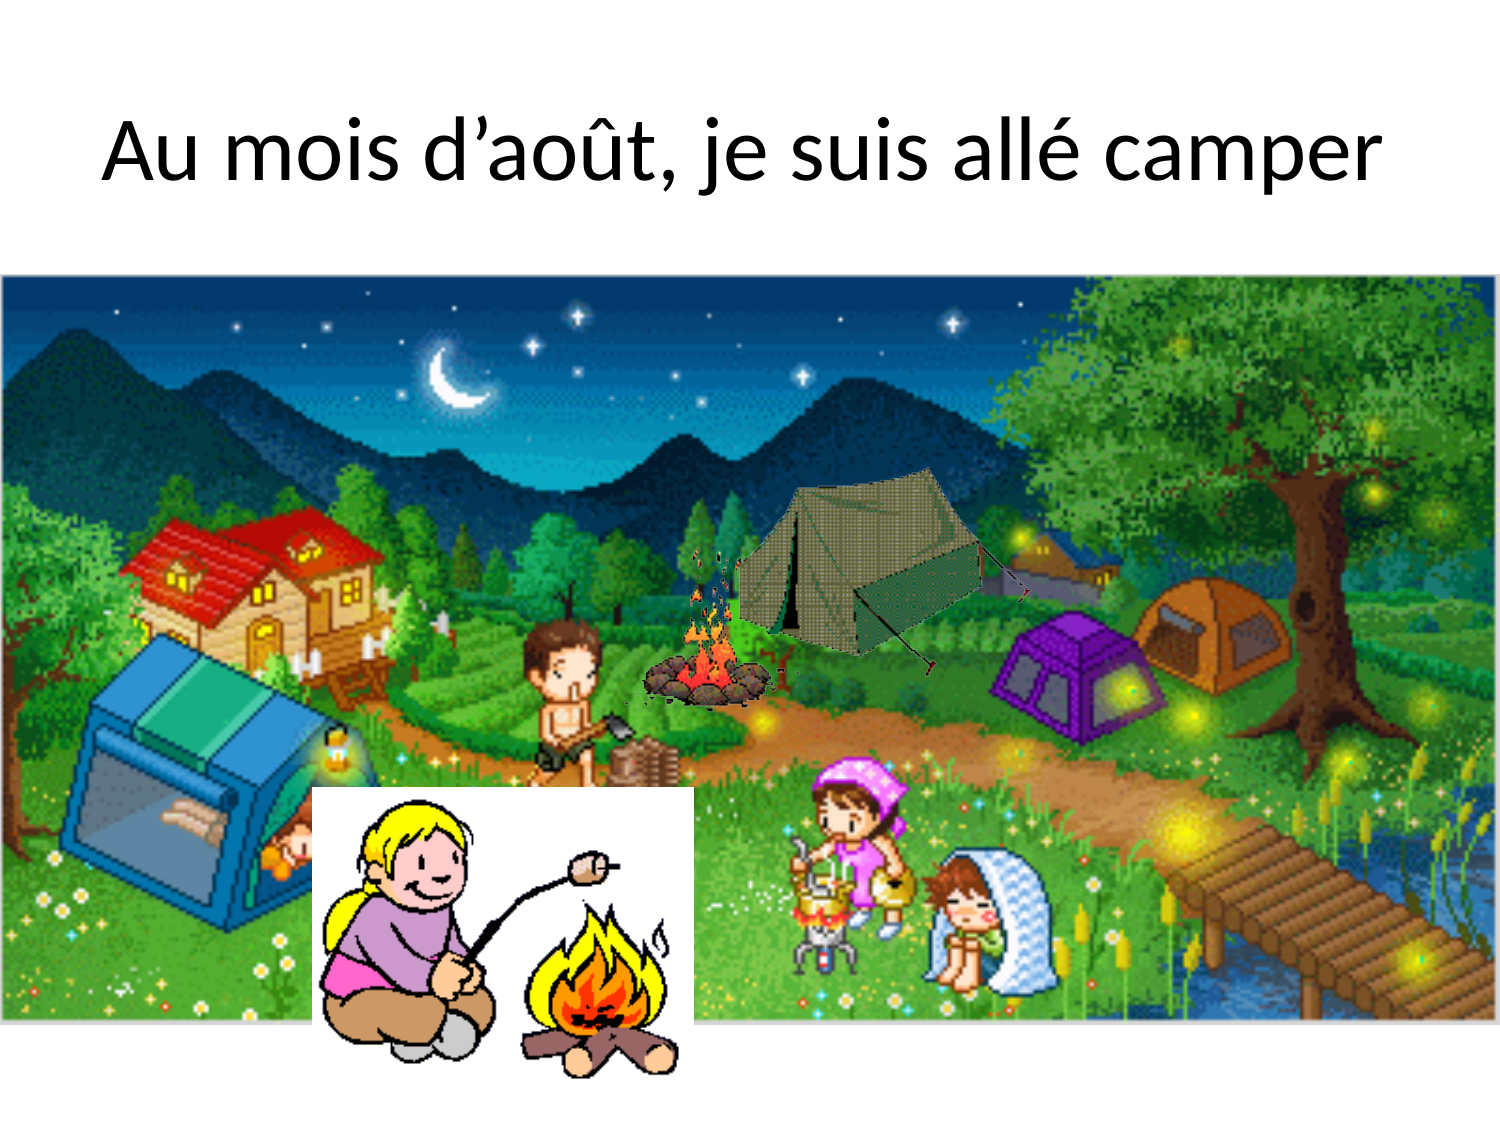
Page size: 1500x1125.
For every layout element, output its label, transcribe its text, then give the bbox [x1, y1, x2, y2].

picture [0, 274, 1500, 1094]
title Au mois d’août, je suis allé camper [37, 50, 1450, 238]
